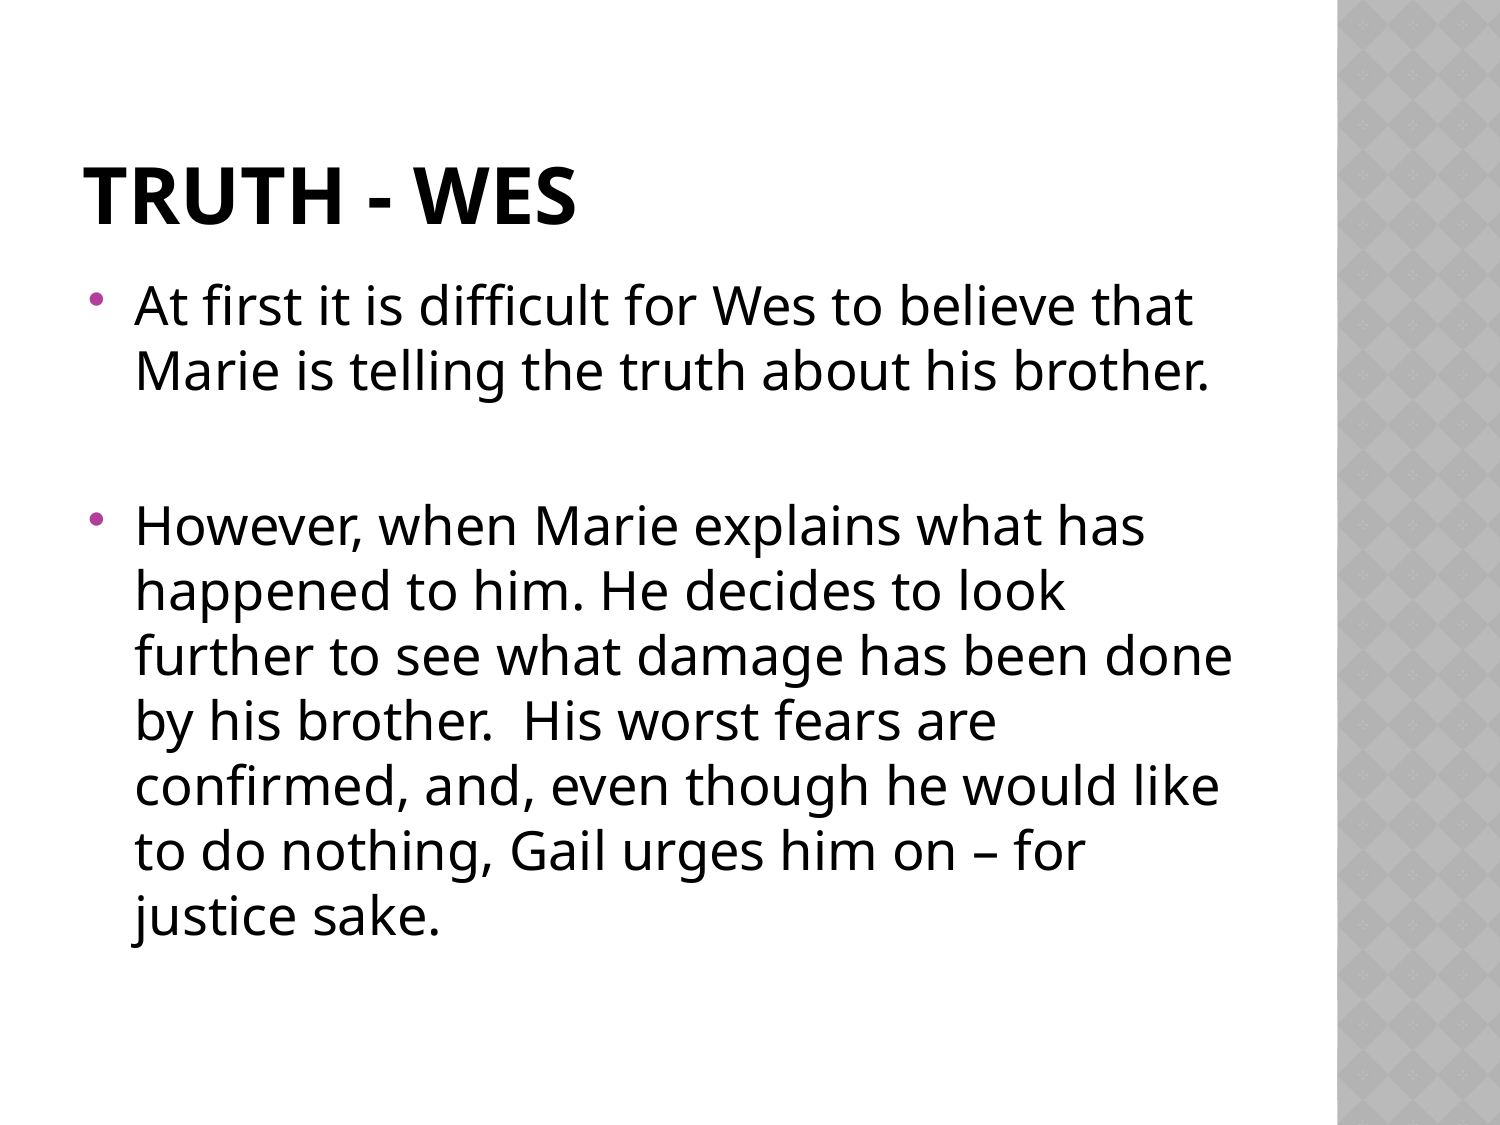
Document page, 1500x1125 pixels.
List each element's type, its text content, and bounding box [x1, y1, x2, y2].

title TRUTH - Wes [75, 52, 1263, 240]
list At first it is difficult for Wes to believe that Marie is telling the truth about his brother. However, when Marie explains what has happened to him. He decides to look further to see what damage has been done by his brother. His worst fears are confirmed, and, even though he would like to do nothing, Gail urges him on – for justice sake. [75, 264, 1263, 1059]
